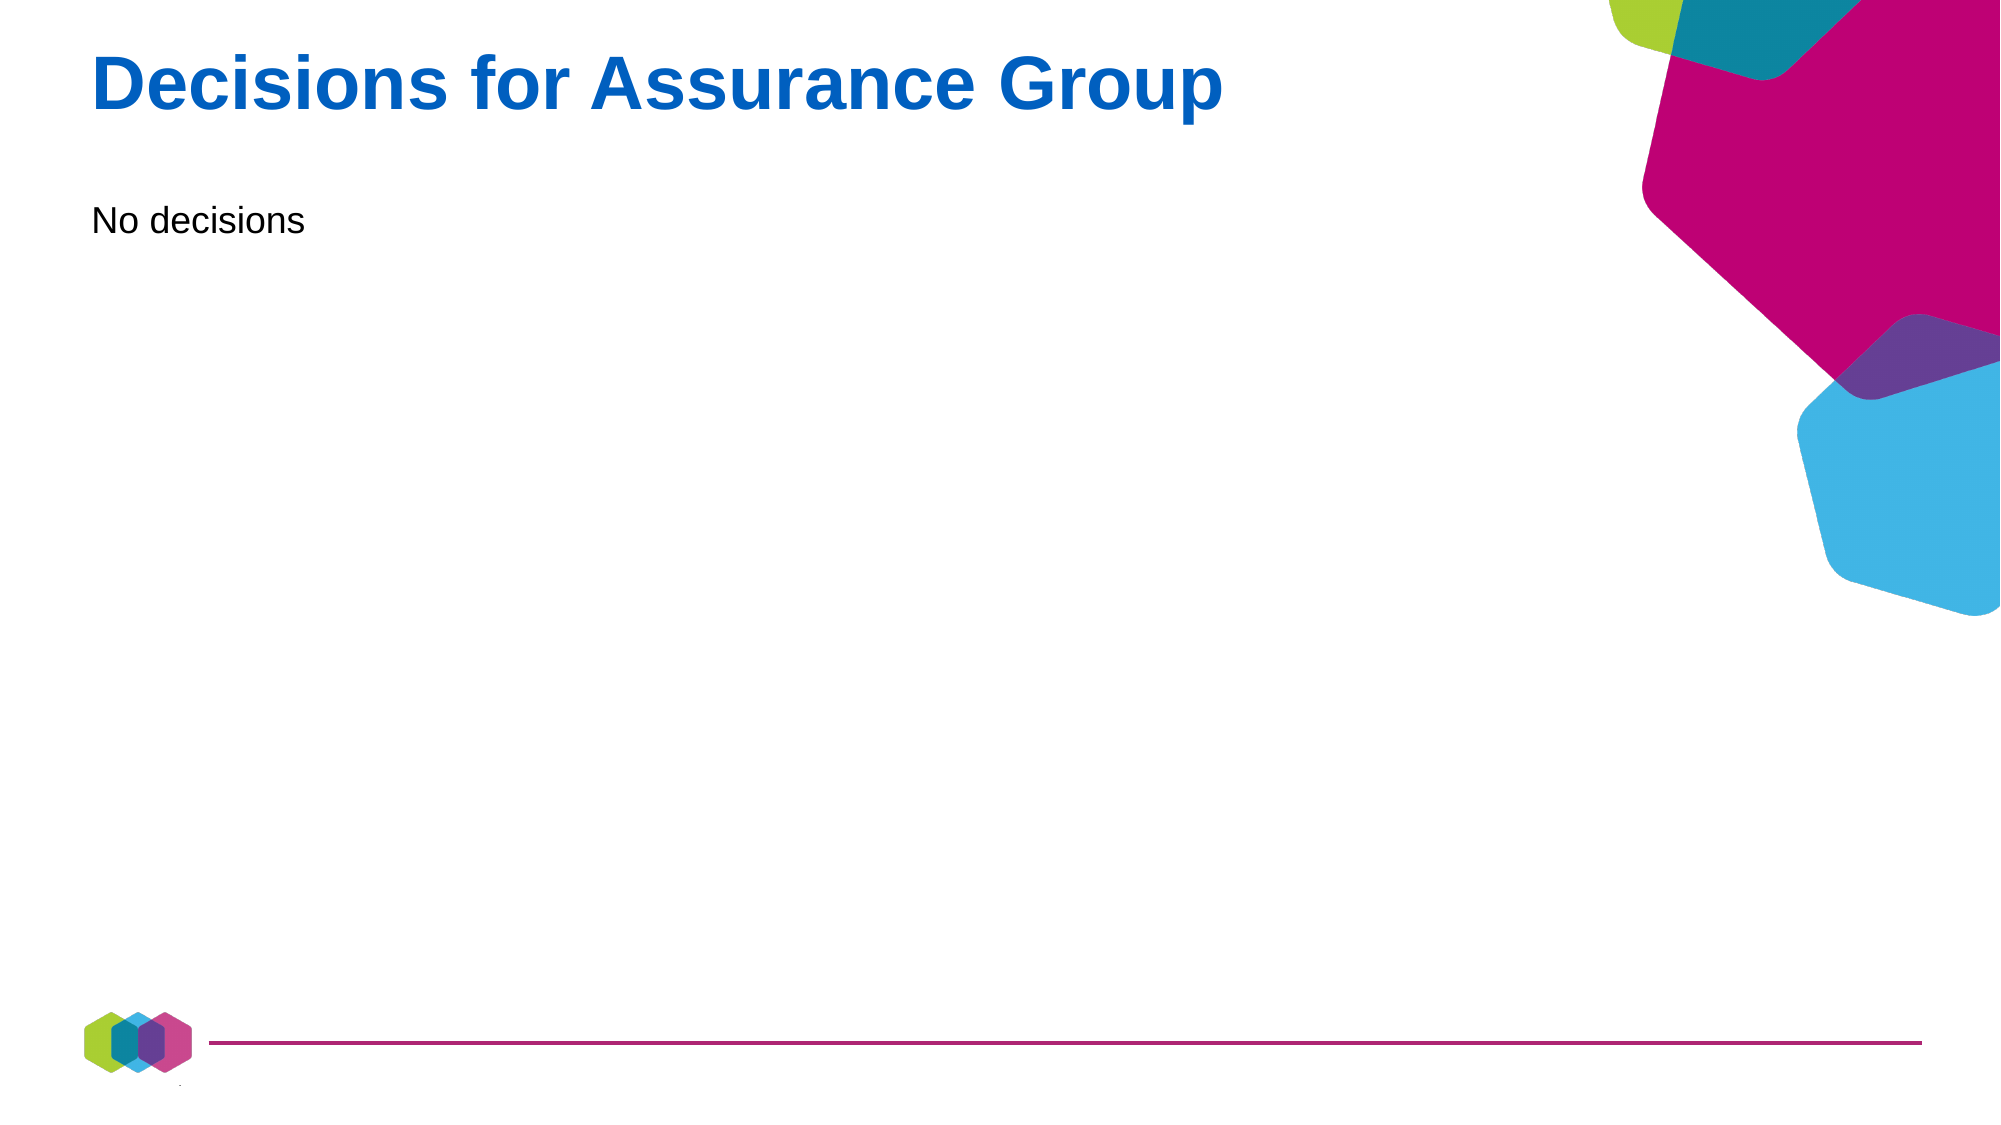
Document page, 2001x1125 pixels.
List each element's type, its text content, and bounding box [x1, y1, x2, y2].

picture [37, 1012, 240, 1086]
list No decisions [76, 188, 1636, 937]
picture [1458, 0, 2000, 765]
list Decisions for Assurance Group [76, 26, 1423, 164]
